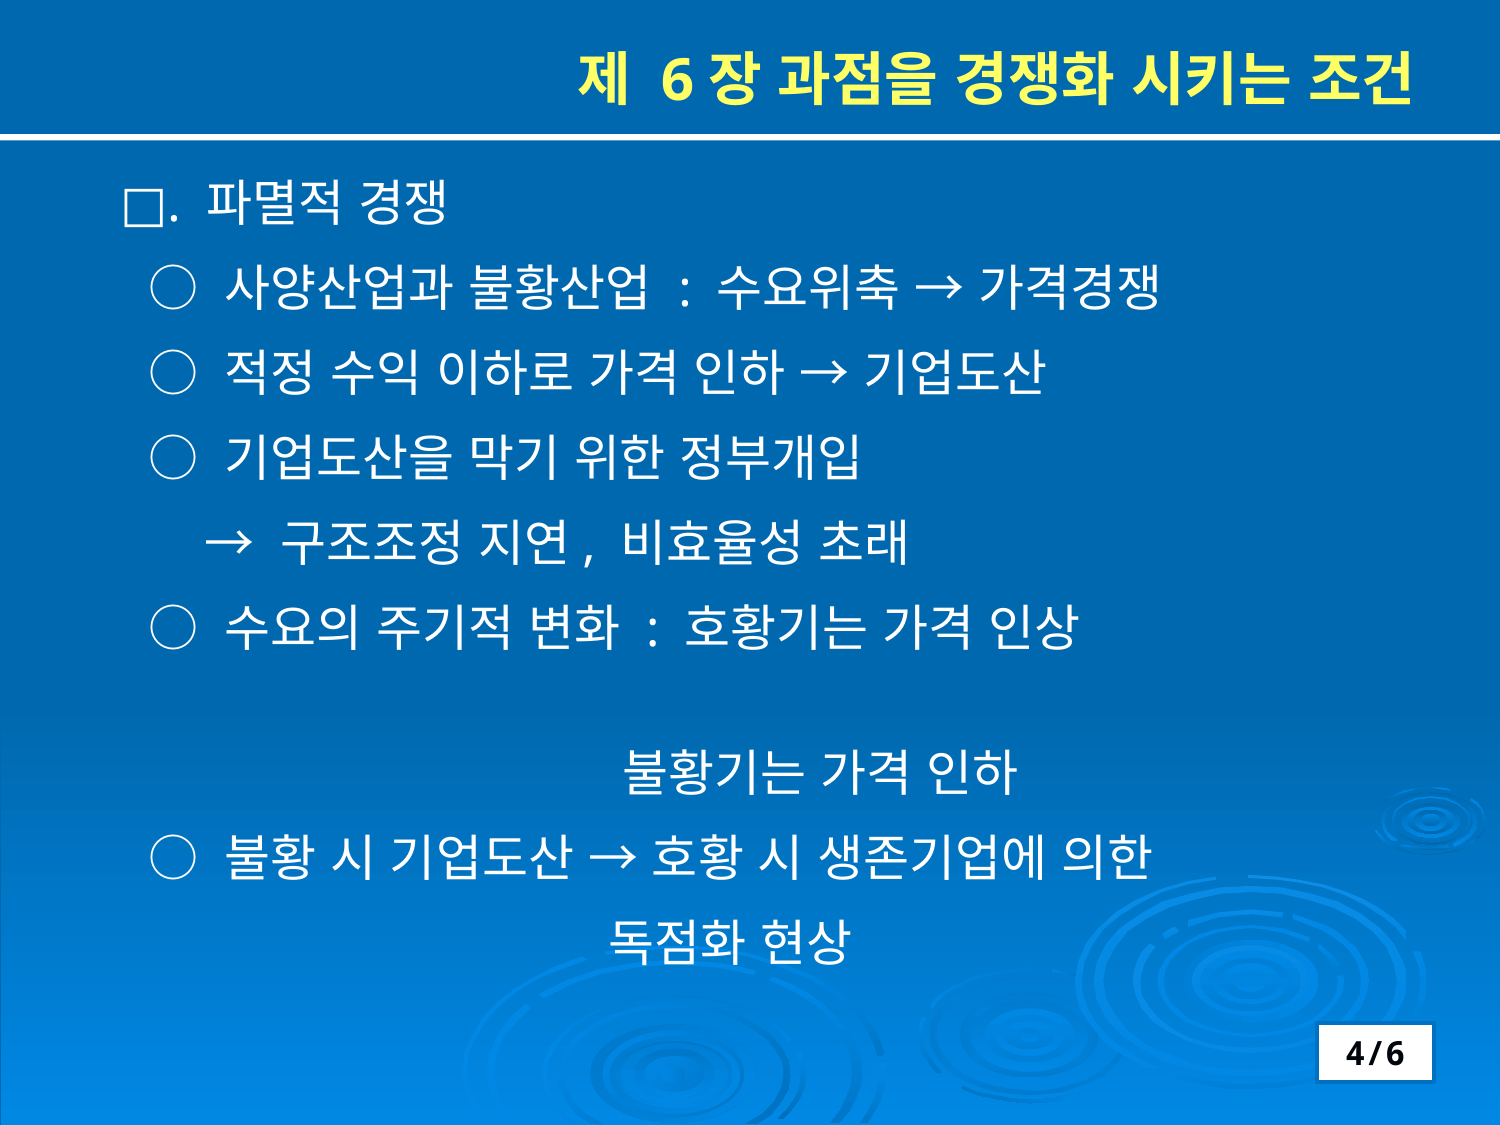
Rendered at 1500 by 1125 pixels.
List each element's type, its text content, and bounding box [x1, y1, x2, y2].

text_box 4/6 [1315, 1021, 1436, 1084]
text_box □. 파멸적 경쟁 ○ 사양산업과 불황산업 : 수요위축 → 가격경쟁 ○ 적정 수익 이하로 가격 인하 → 기업도산 ○ 기업도산을 막기 위한 정부개입 → 구조조정 지연, 비효율성 초래 ○ 수요의 주기적 변화 : 호황기는 가격 인상 불황기는 가격 인하 ○ 불황 시 기업도산 → 호황 시 생존기업에 의한 독점화 현상 [105, 164, 1417, 1064]
text_box 제 6장 과점을 경쟁화 시키는 조건 [562, 35, 1431, 120]
